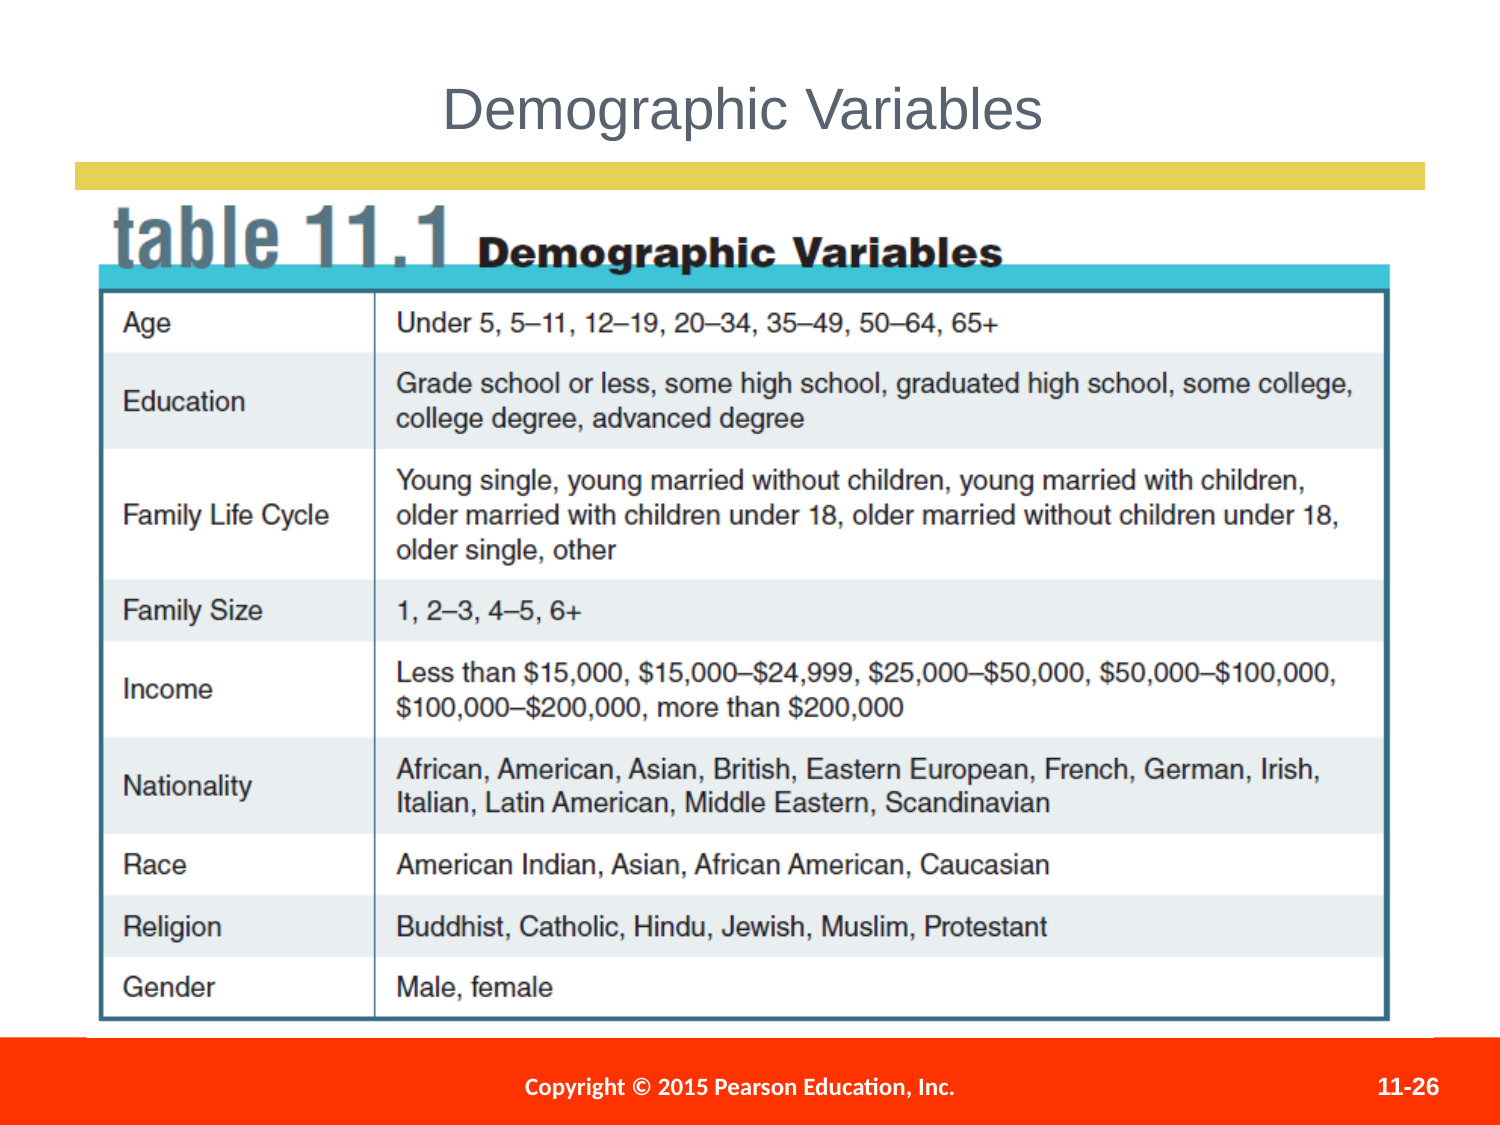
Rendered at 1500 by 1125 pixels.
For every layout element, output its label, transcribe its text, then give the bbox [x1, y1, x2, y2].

title Demographic Variables [49, 12, 1438, 201]
picture [87, 201, 1434, 1038]
